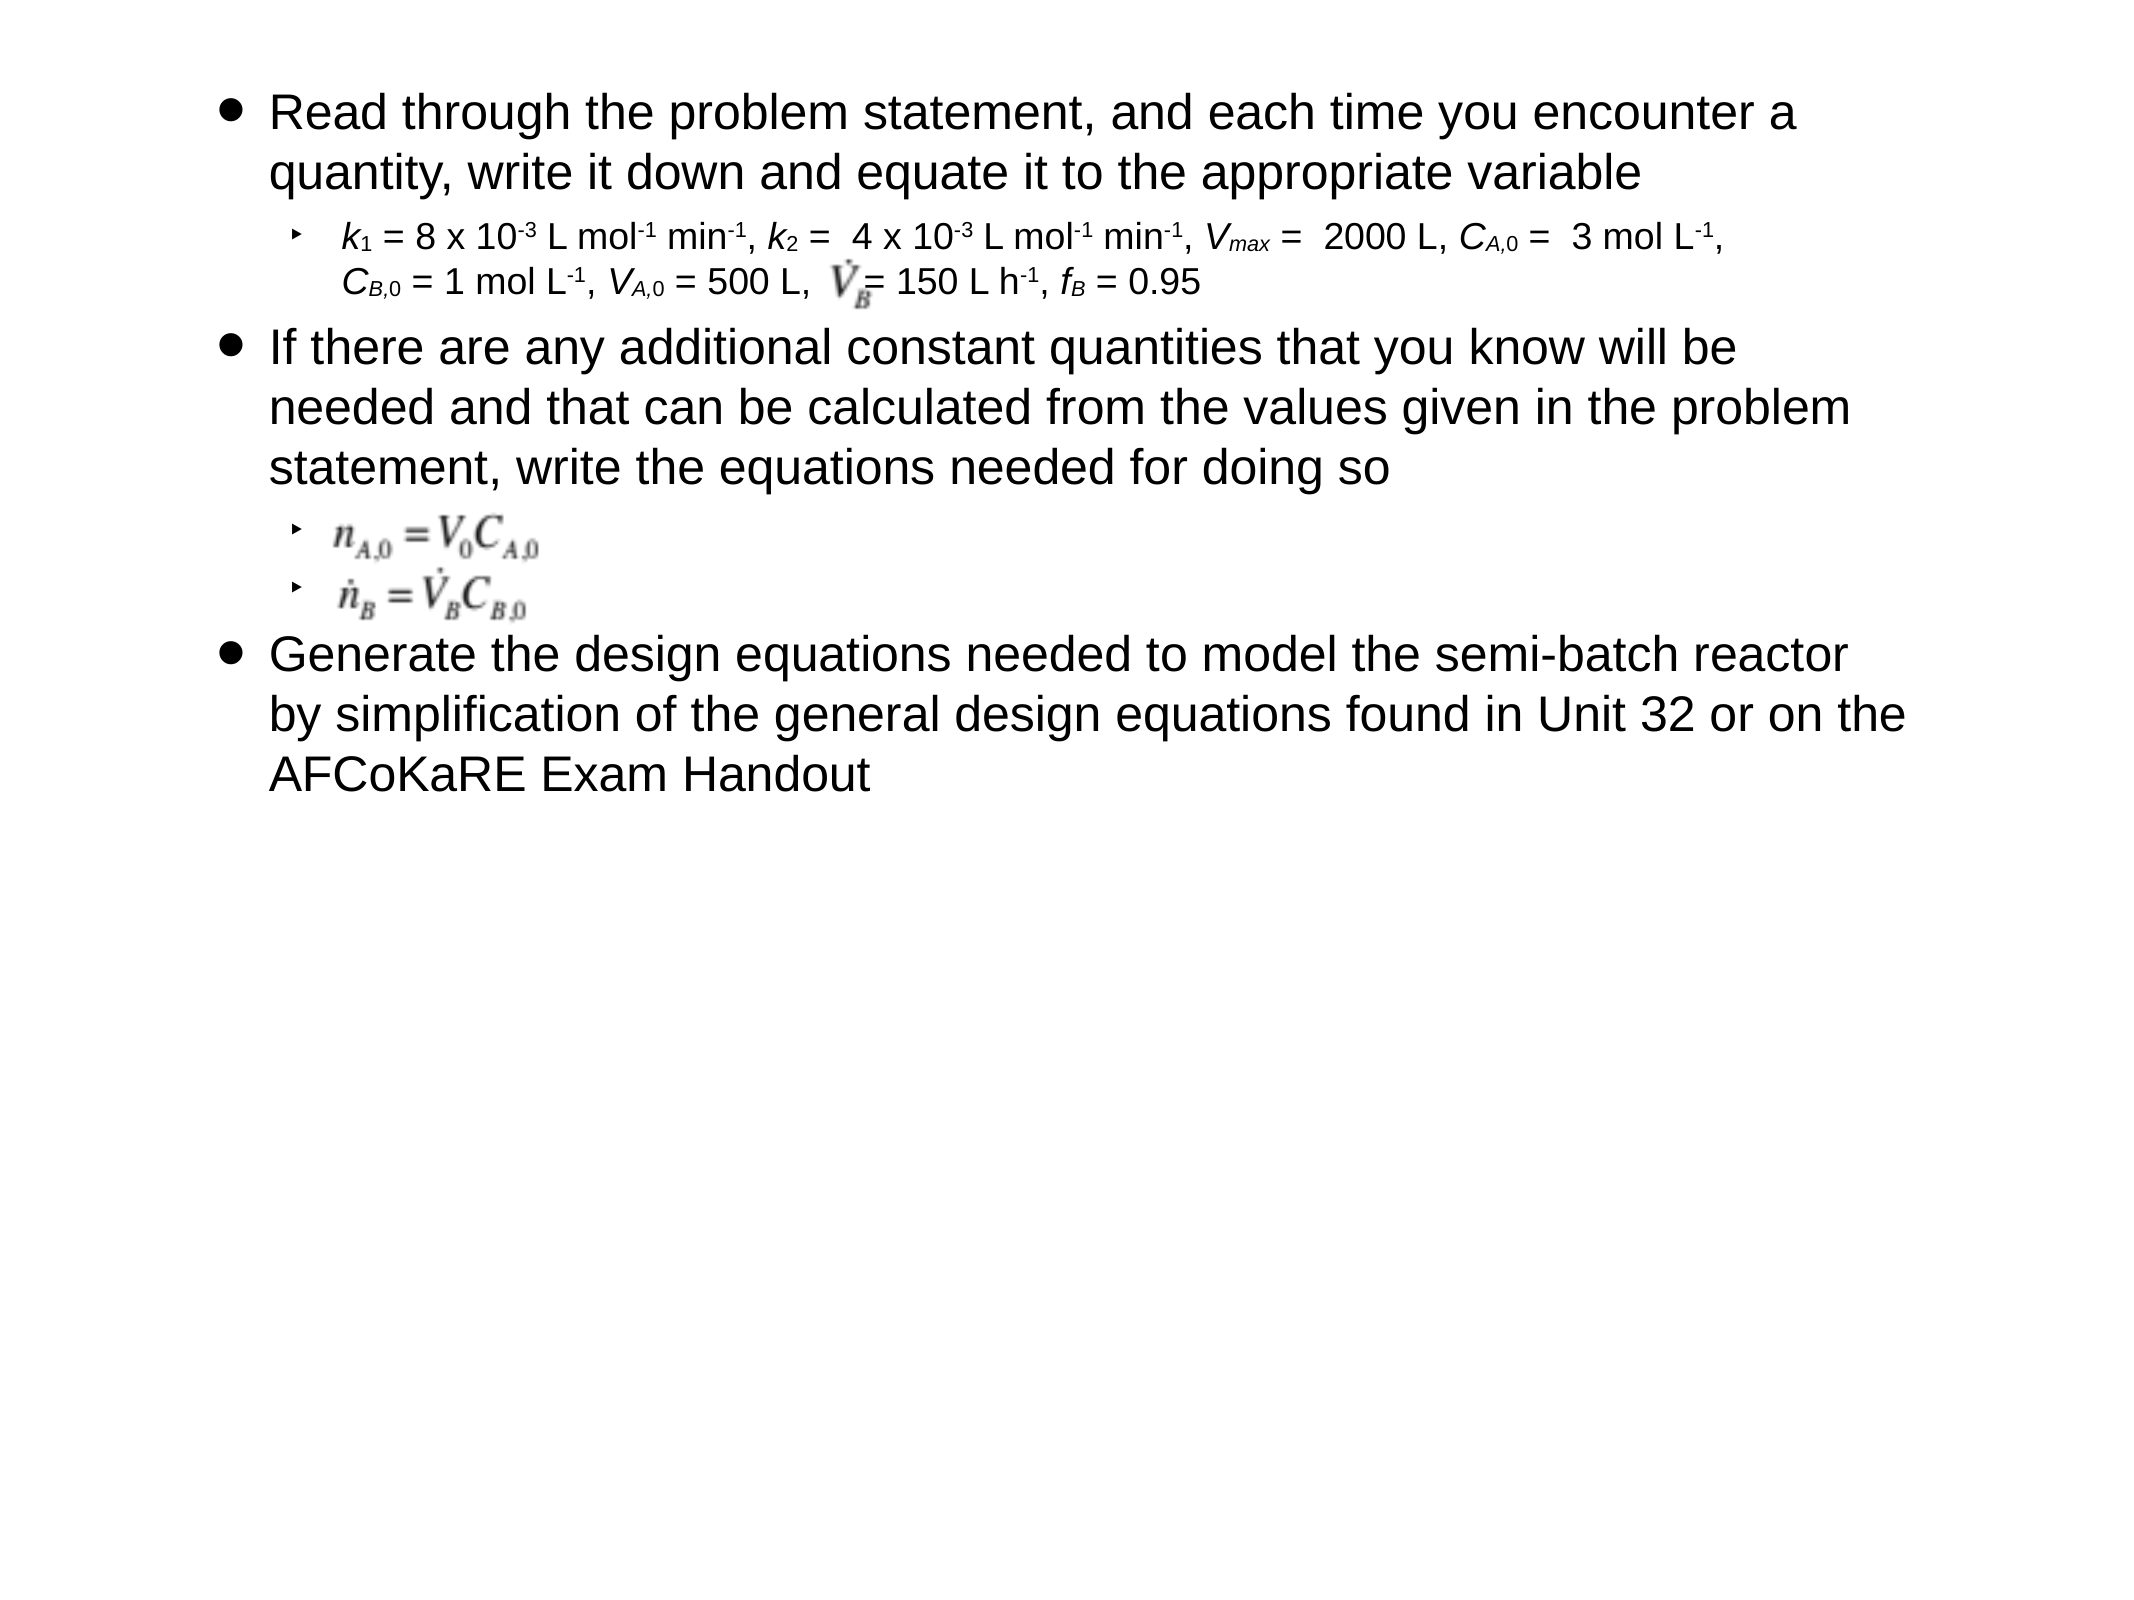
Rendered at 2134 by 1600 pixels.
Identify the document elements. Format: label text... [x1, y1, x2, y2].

list Read through the problem statement, and each time you encounter a quantity, write it down and equate it to the appropriate variable k1 = 8 x 10-3 L mol-1 min-1, k2 = 4 x 10-3 L mol-1 min-1, Vmax = 2000 L, CA,0 = 3 mol L-1, CB,0 = 1 mol L-1, VA,0 = 500 L, = 150 L h-1, fB = 0.95 If there are any additional constant quantities that you know will be needed and that can be calculated from the values given in the problem statement, write the equations needed for doing so Generate the design equations needed to model the semi-batch reactor by simplification of the general design equations found in Unit 32 or on the AFCoKaRE Exam Handout [208, 70, 1925, 1478]
picture [824, 249, 874, 313]
picture [328, 505, 542, 627]
